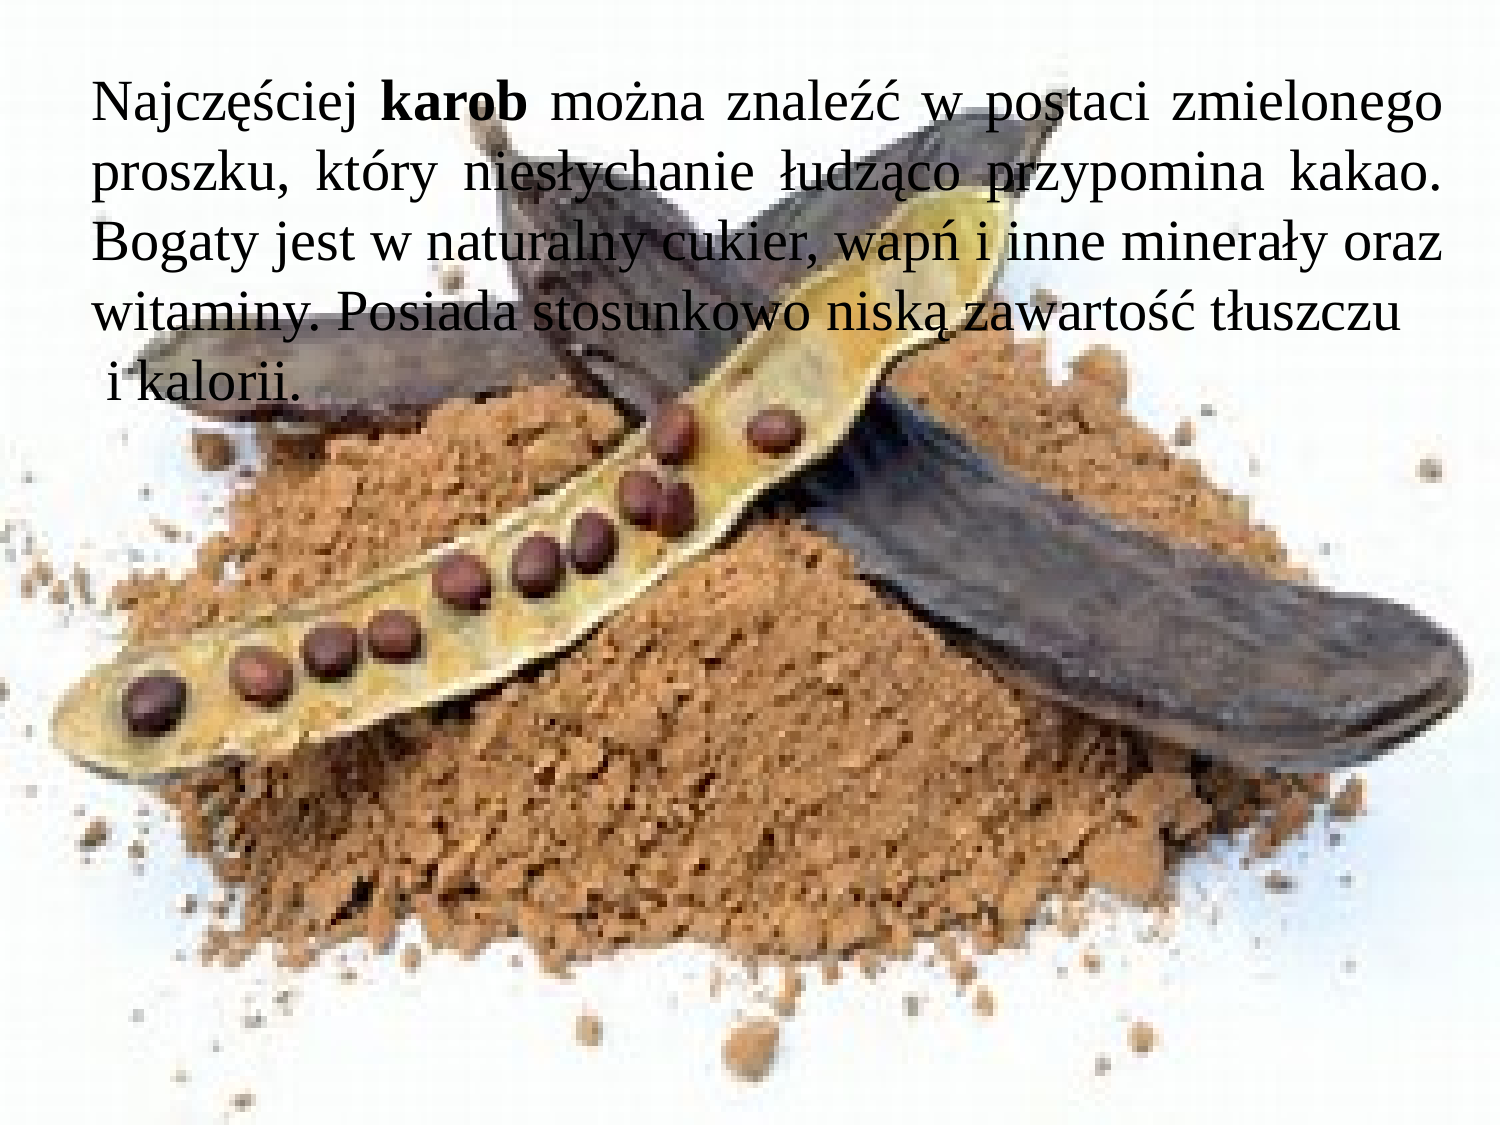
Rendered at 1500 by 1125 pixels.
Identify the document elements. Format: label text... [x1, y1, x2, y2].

picture [0, 0, 1500, 1125]
text_box Najczęściej karob można znaleźć w postaci zmielonego proszku, który niesłychanie łudząco przypomina kakao. Bogaty jest w naturalny cukier, wapń i inne minerały oraz witaminy. Posiada stosunkowo niską zawartość tłuszczu i kalorii. [76, 54, 1459, 420]
